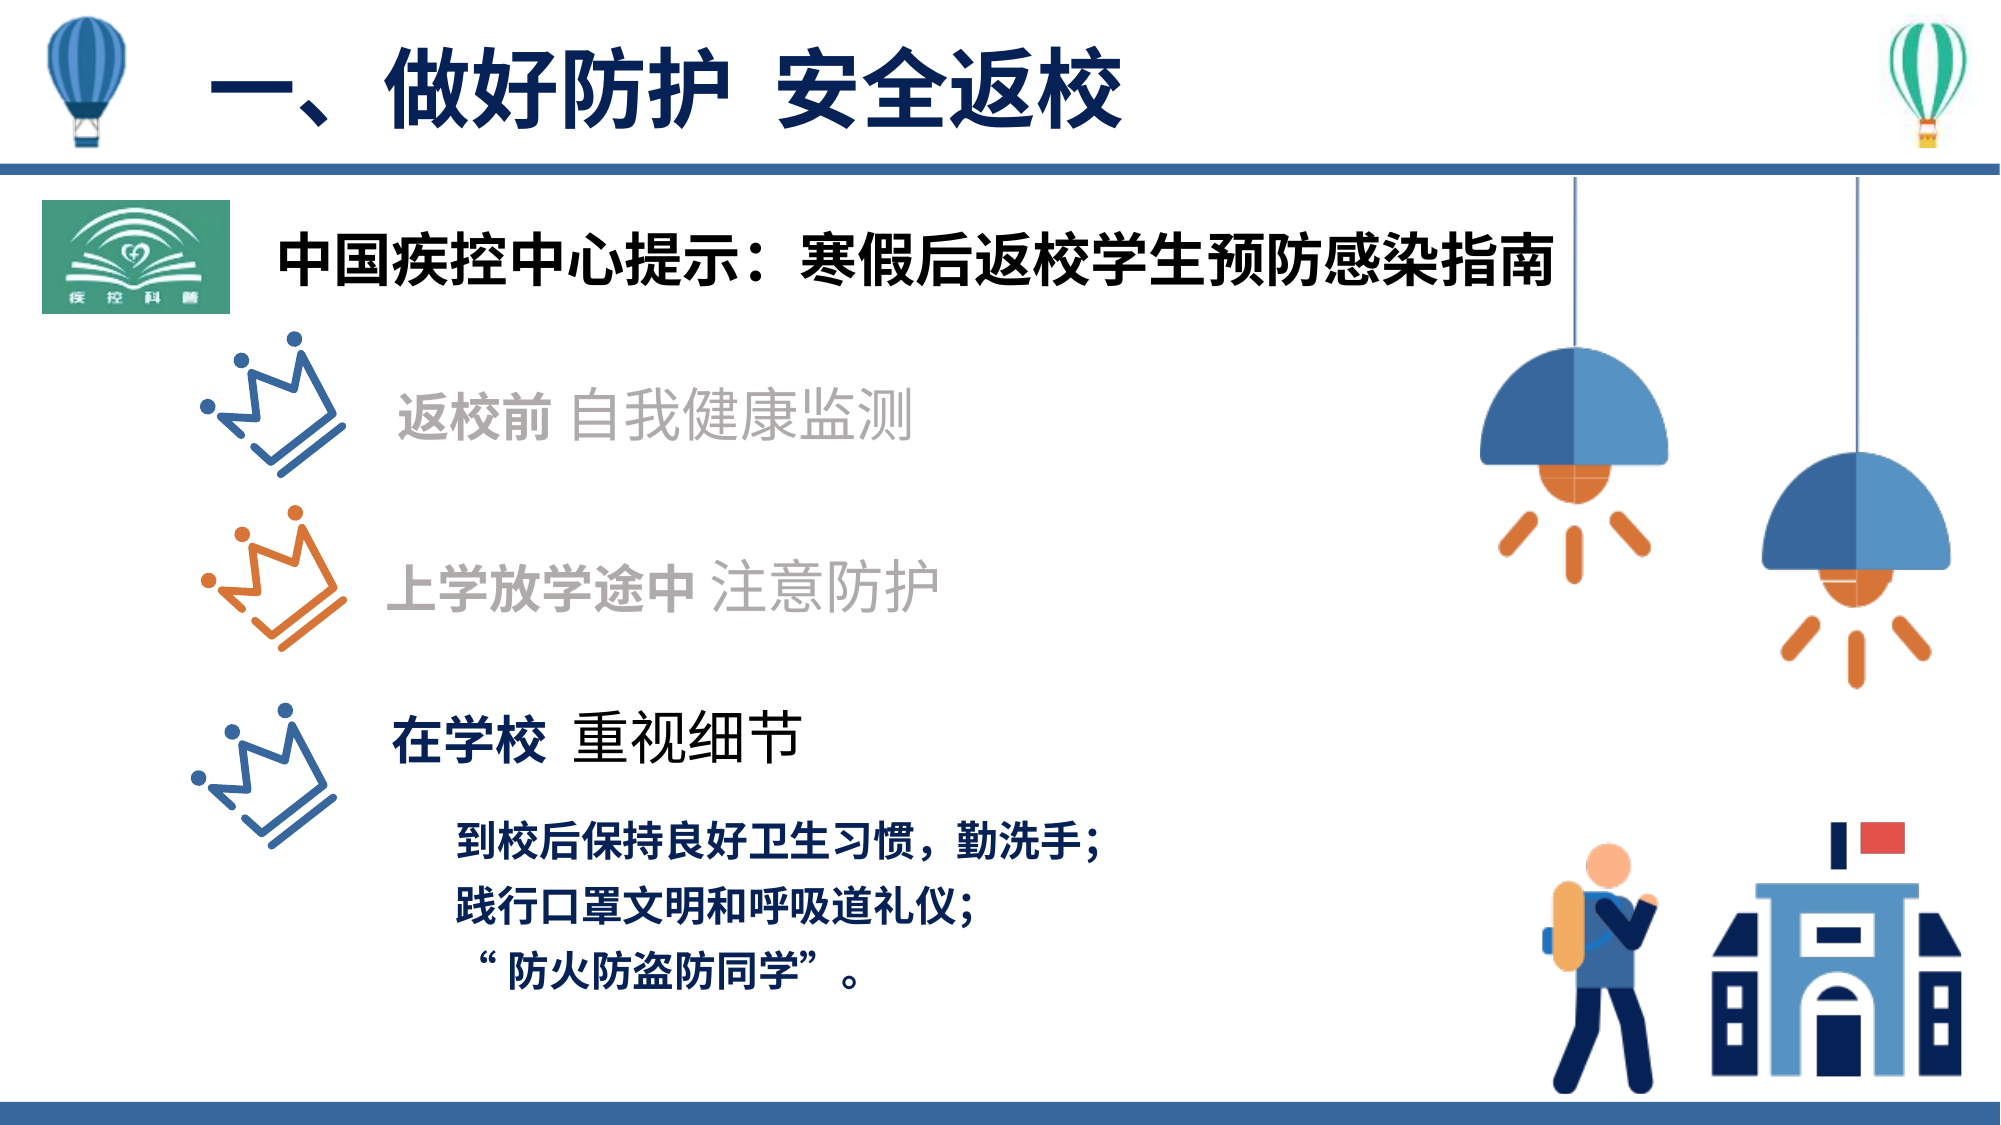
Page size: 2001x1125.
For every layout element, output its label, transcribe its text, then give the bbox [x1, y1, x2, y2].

picture [42, 200, 230, 314]
text_box 返校前 自我健康监测 [382, 371, 947, 456]
text_box [0, 1101, 2000, 1125]
text_box 上学放学途中 注意防护 [370, 542, 974, 628]
picture [1480, 177, 1962, 1094]
text_box 在学校 重视细节 [377, 694, 820, 779]
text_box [212, 340, 339, 467]
text_box [0, 163, 2000, 176]
picture [1878, 14, 1972, 148]
text_box 到校后保持良好卫生习惯，勤洗手； 践行口罩文明和呼吸道礼仪； “防火防盗防同学”。 [441, 792, 1480, 1003]
text_box 中国疾控中心提示：寒假后返校学生预防感染指南 [260, 215, 1480, 301]
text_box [213, 514, 339, 641]
picture [34, 0, 160, 170]
text_box 一、做好防护 安全返校 [194, 26, 1592, 146]
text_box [203, 712, 329, 839]
